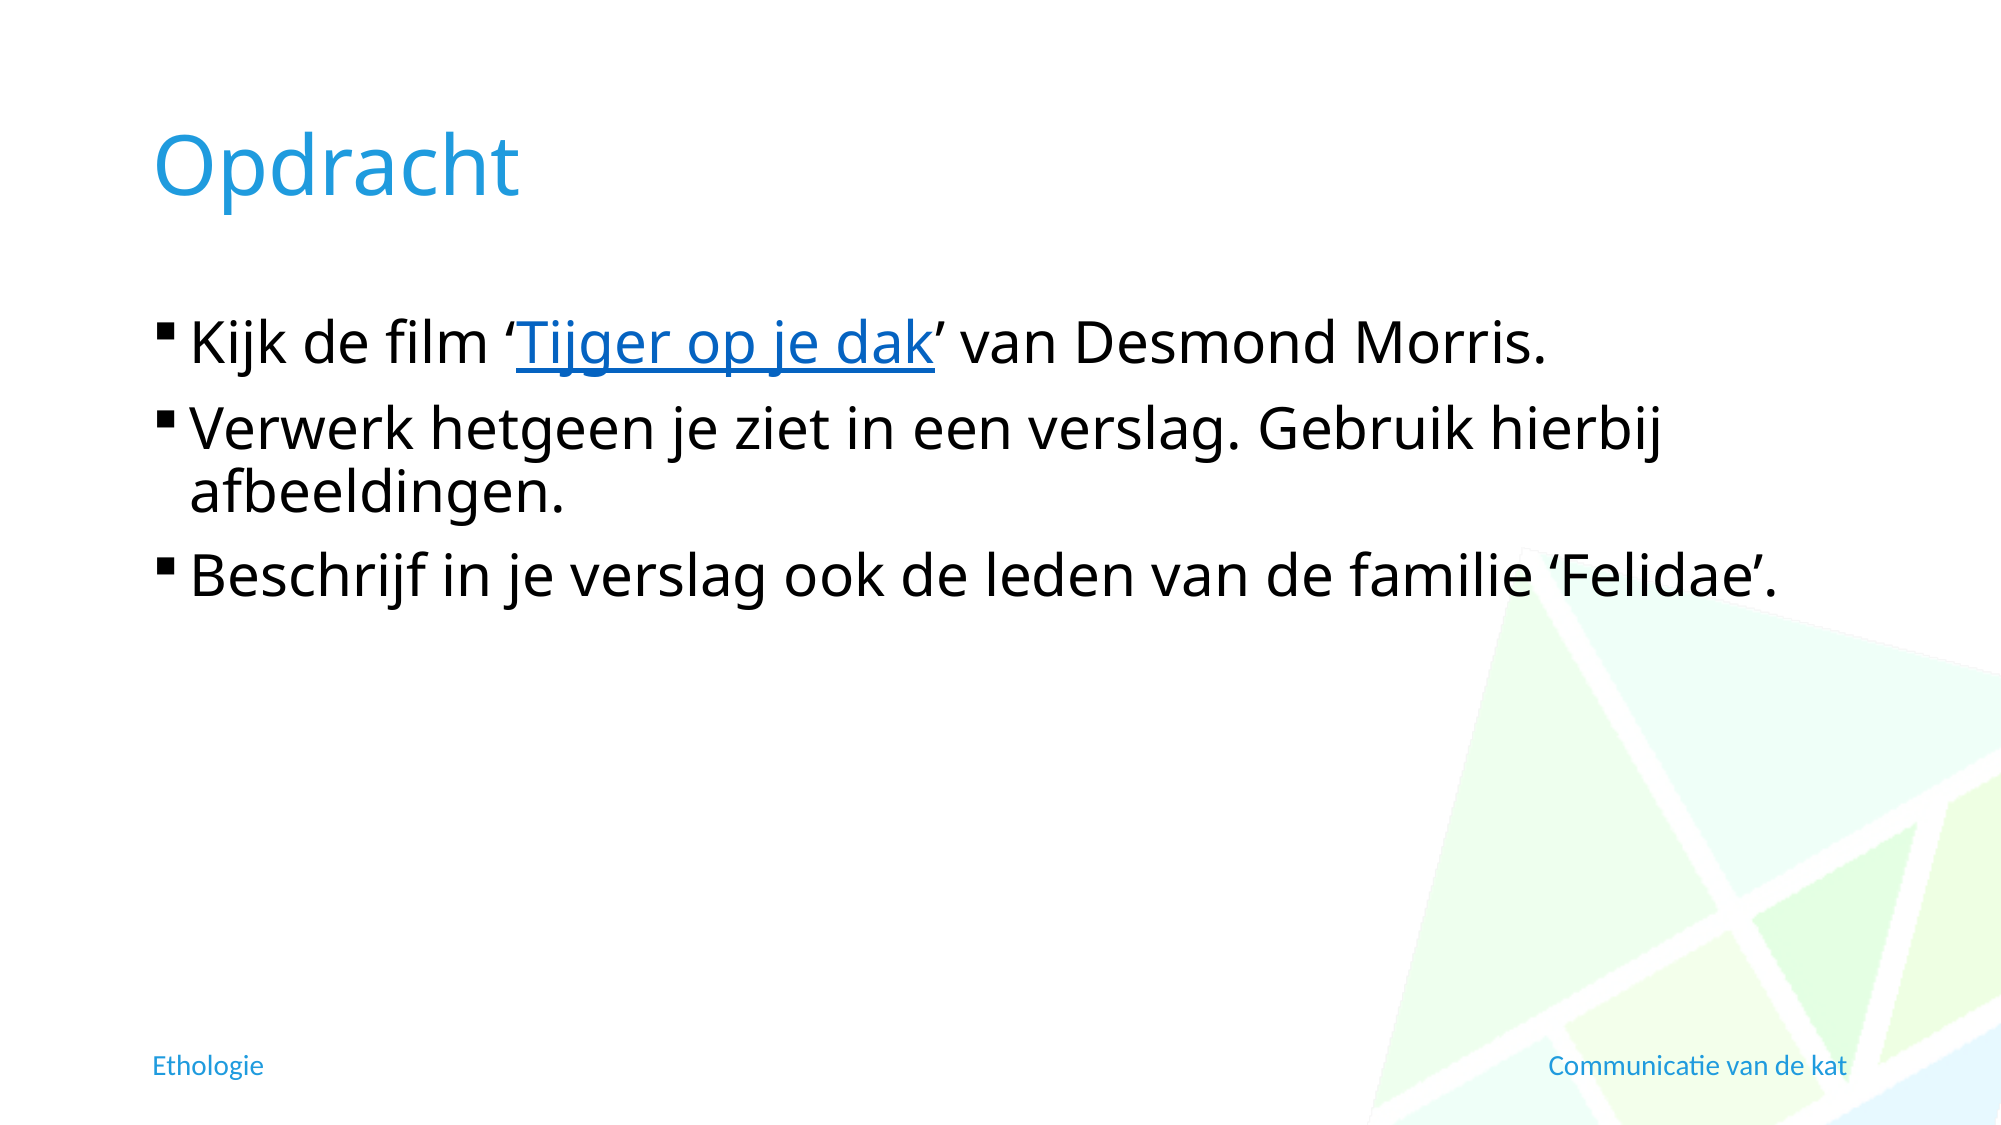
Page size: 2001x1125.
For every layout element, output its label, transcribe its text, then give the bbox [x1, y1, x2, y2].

list Communicatie van de kat [1412, 1042, 1863, 1103]
title Opdracht [137, 59, 1863, 278]
list Kijk de film ‘Tijger op je dak’ van Desmond Morris. Verwerk hetgeen je ziet in een verslag. Gebruik hierbij afbeeldingen. Beschrijf in je verslag ook de leden van de familie ‘Felidae’. [137, 299, 1863, 1014]
list Ethologie [137, 1042, 588, 1103]
